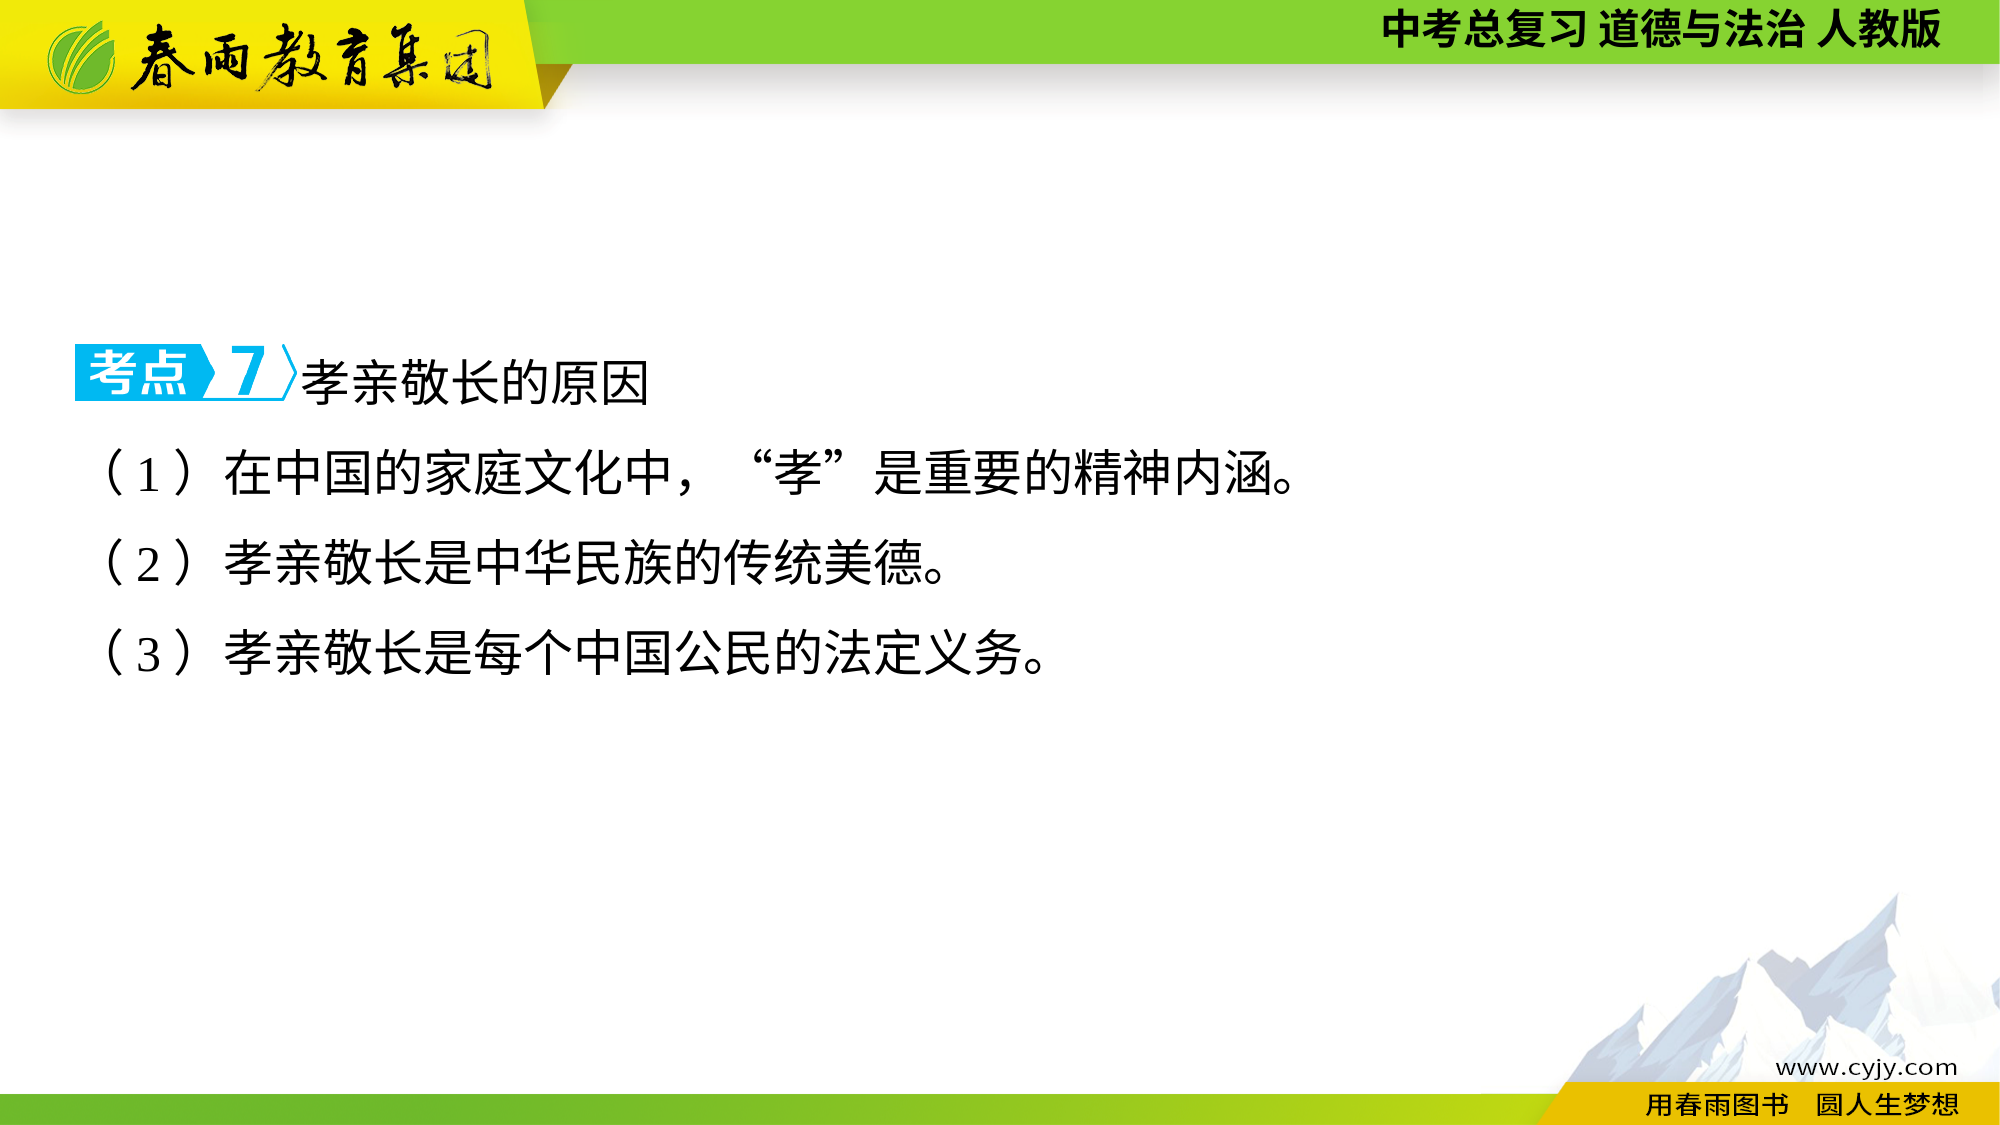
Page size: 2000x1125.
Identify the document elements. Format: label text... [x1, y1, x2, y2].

picture [0, 0, 2000, 1125]
list 孝亲敬长的原因 （1）在中国的家庭文化中，“孝”是重要的精神内涵。 （2）孝亲敬长是中华民族的传统美德。 （3）孝亲敬长是每个中国公民的法定义务。 [59, 313, 1944, 681]
